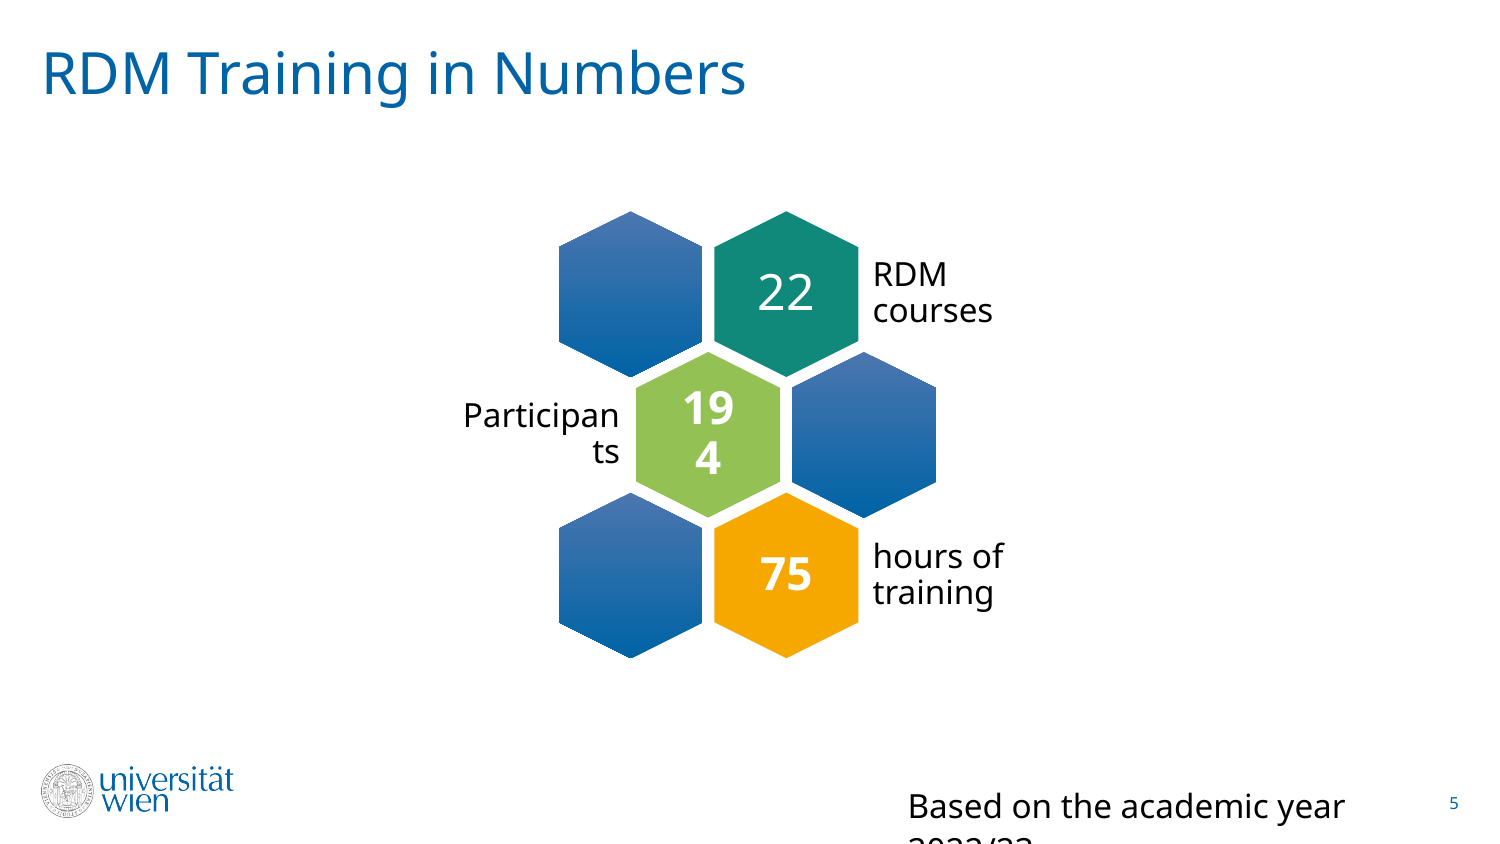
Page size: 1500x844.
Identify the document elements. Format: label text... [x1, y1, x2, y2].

picture [41, 764, 234, 818]
list Based on the academic year 2022/23 [907, 781, 1399, 827]
title RDM Training in Numbers [41, 41, 1459, 184]
slide_number 5 [1399, 781, 1459, 827]
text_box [224, 211, 1275, 659]
